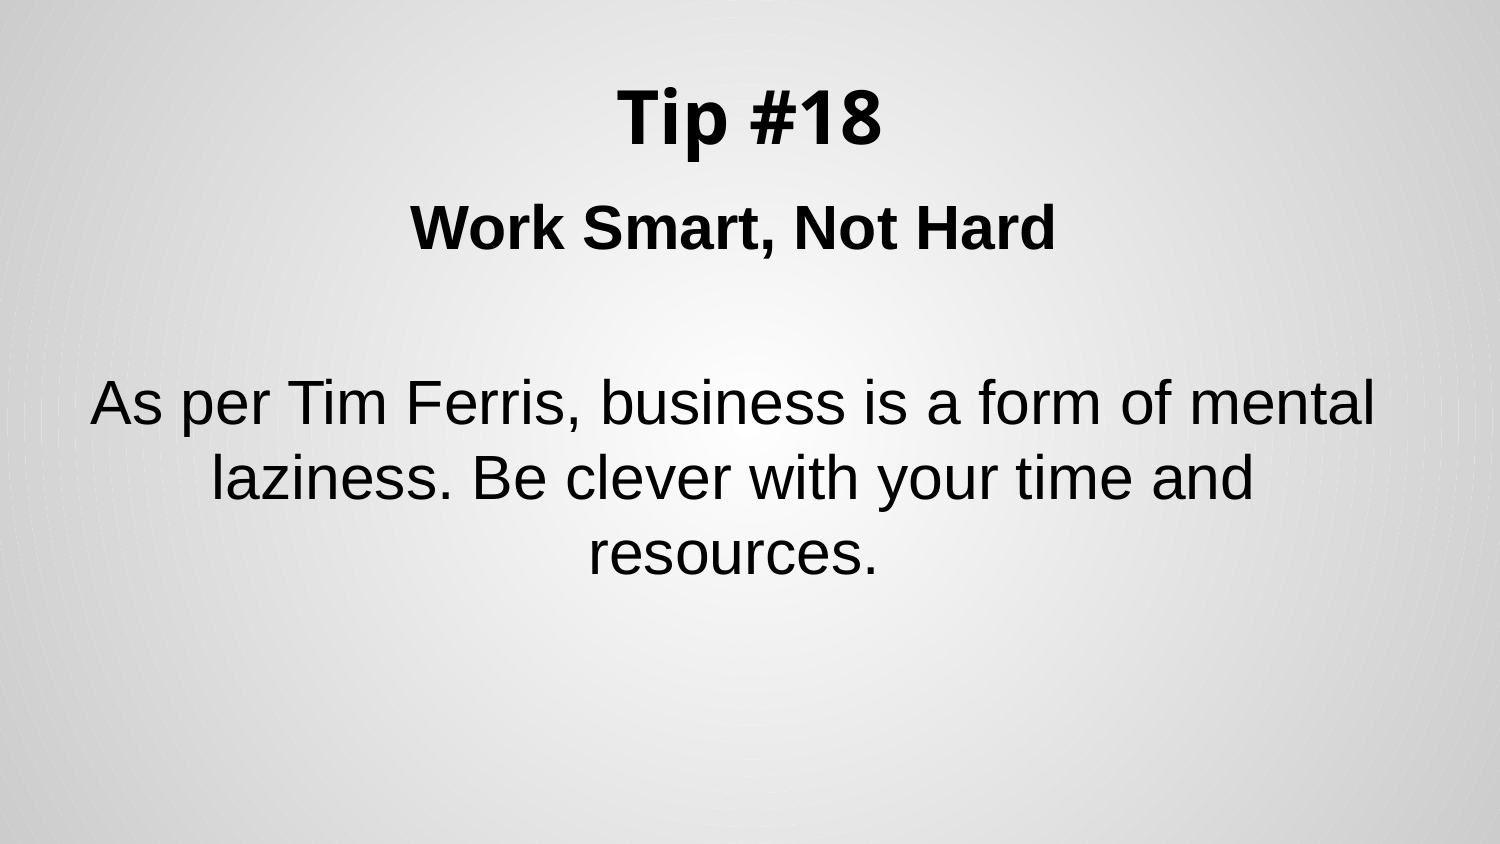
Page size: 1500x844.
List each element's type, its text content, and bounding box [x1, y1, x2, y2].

list Work Smart, Not Hard As per Tim Ferris, business is a form of mental laziness. Be clever with your time and resources. [59, 84, 1410, 758]
title Tip #18 [75, 33, 1425, 175]
